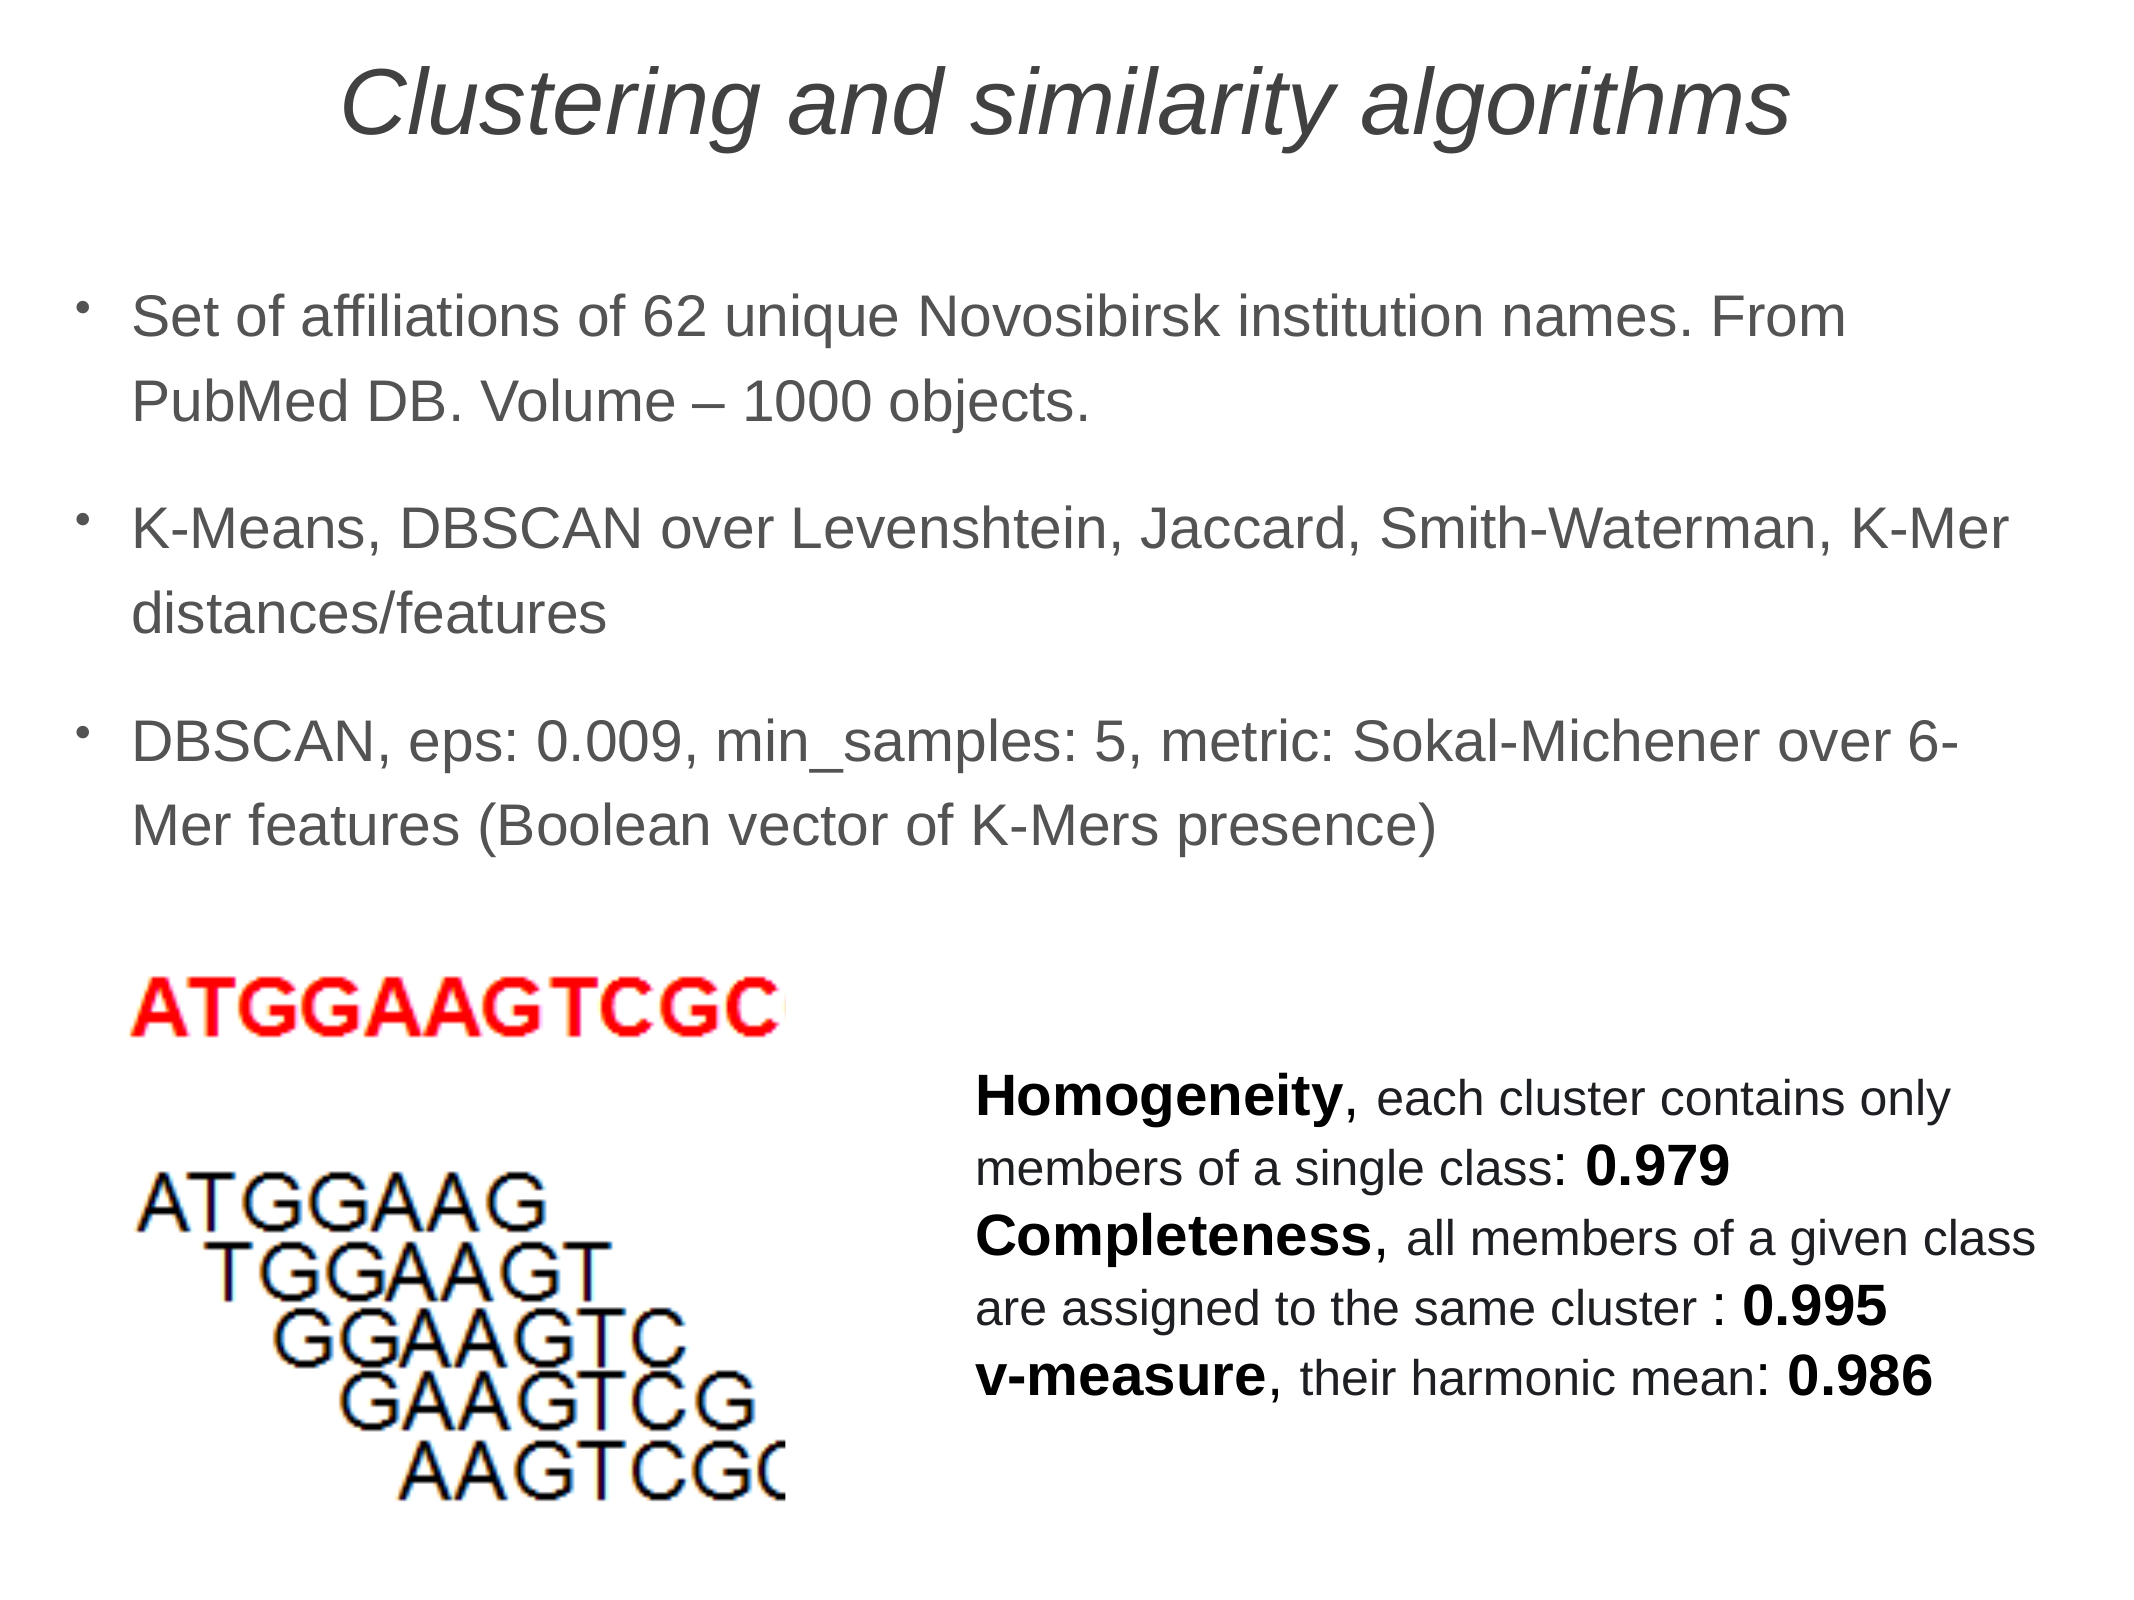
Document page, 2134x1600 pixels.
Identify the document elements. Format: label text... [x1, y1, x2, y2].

text_box Clustering and similarity algorithms [330, 32, 1803, 162]
text_box Homogeneity, each cluster contains only members of a single class: 0.979 Completeness, all members of a given class are assigned to the same cluster : 0.995 v-measure, their harmonic mean: 0.986 [975, 1057, 2067, 1408]
picture [122, 959, 786, 1505]
text_box Set of affiliations of 62 unique Novosibirsk institution names. From PubMed DB. Volume – 1000 objects. K-Means, DBSCAN over Levenshtein, Jaccard, Smith-Waterman, K-Mer distances/features DBSCAN, eps: 0.009, min_samples: 5, metric: Sokal-Michener over 6-Mer features (Boolean vector of K-Mers presence) [66, 252, 2067, 869]
